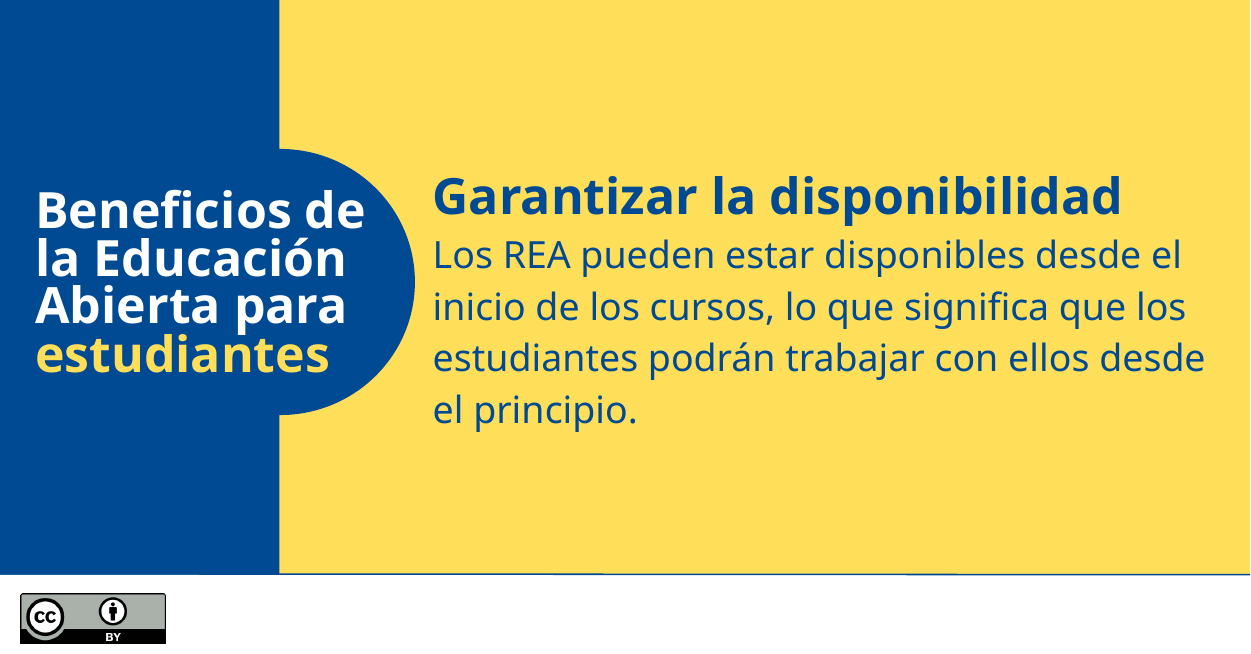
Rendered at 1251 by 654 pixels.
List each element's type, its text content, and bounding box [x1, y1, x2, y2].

text_box [201, 148, 359, 174]
text_box Garantizar la disponibilidad Los REA pueden estar disponibles desde el inicio de los cursos, lo que significa que los estudiantes podrán trabajar con ellos desde el principio. [417, 140, 1237, 446]
picture [20, 592, 166, 645]
text_box Beneficios de la Educación Abierta para estudiantes [20, 174, 403, 397]
text_box [0, 582, 1250, 654]
text_box [0, 0, 280, 573]
text_box [212, 397, 348, 416]
text_box [403, 227, 415, 337]
